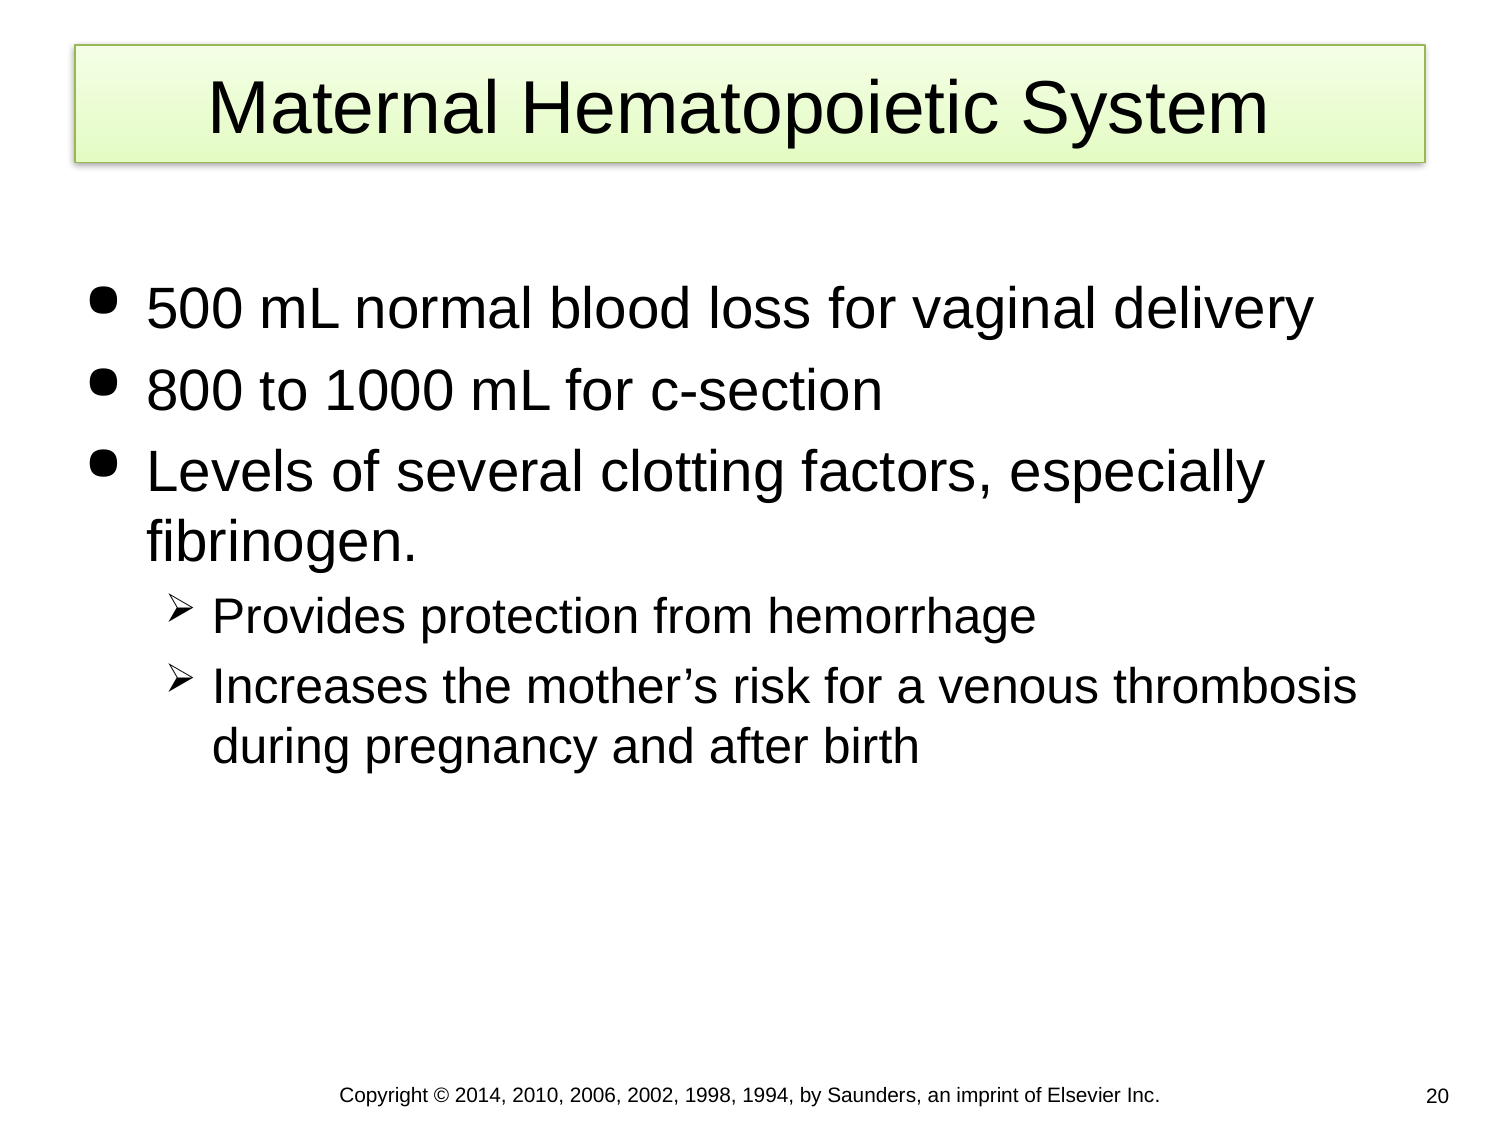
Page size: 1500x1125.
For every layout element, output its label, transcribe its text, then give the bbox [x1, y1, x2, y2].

text_box 20 [1399, 1065, 1475, 1125]
footer Copyright © 2014, 2010, 2006, 2002, 1998, 1994, by Saunders, an imprint of Elsevier Inc. [187, 1062, 1313, 1125]
title Maternal Hematopoietic System [74, 44, 1426, 163]
list 500 mL normal blood loss for vaginal delivery 800 to 1000 mL for c-section Levels of several clotting factors, especially fibrinogen. Provides protection from hemorrhage Increases the mother’s risk for a venous thrombosis during pregnancy and after birth [75, 262, 1425, 1005]
